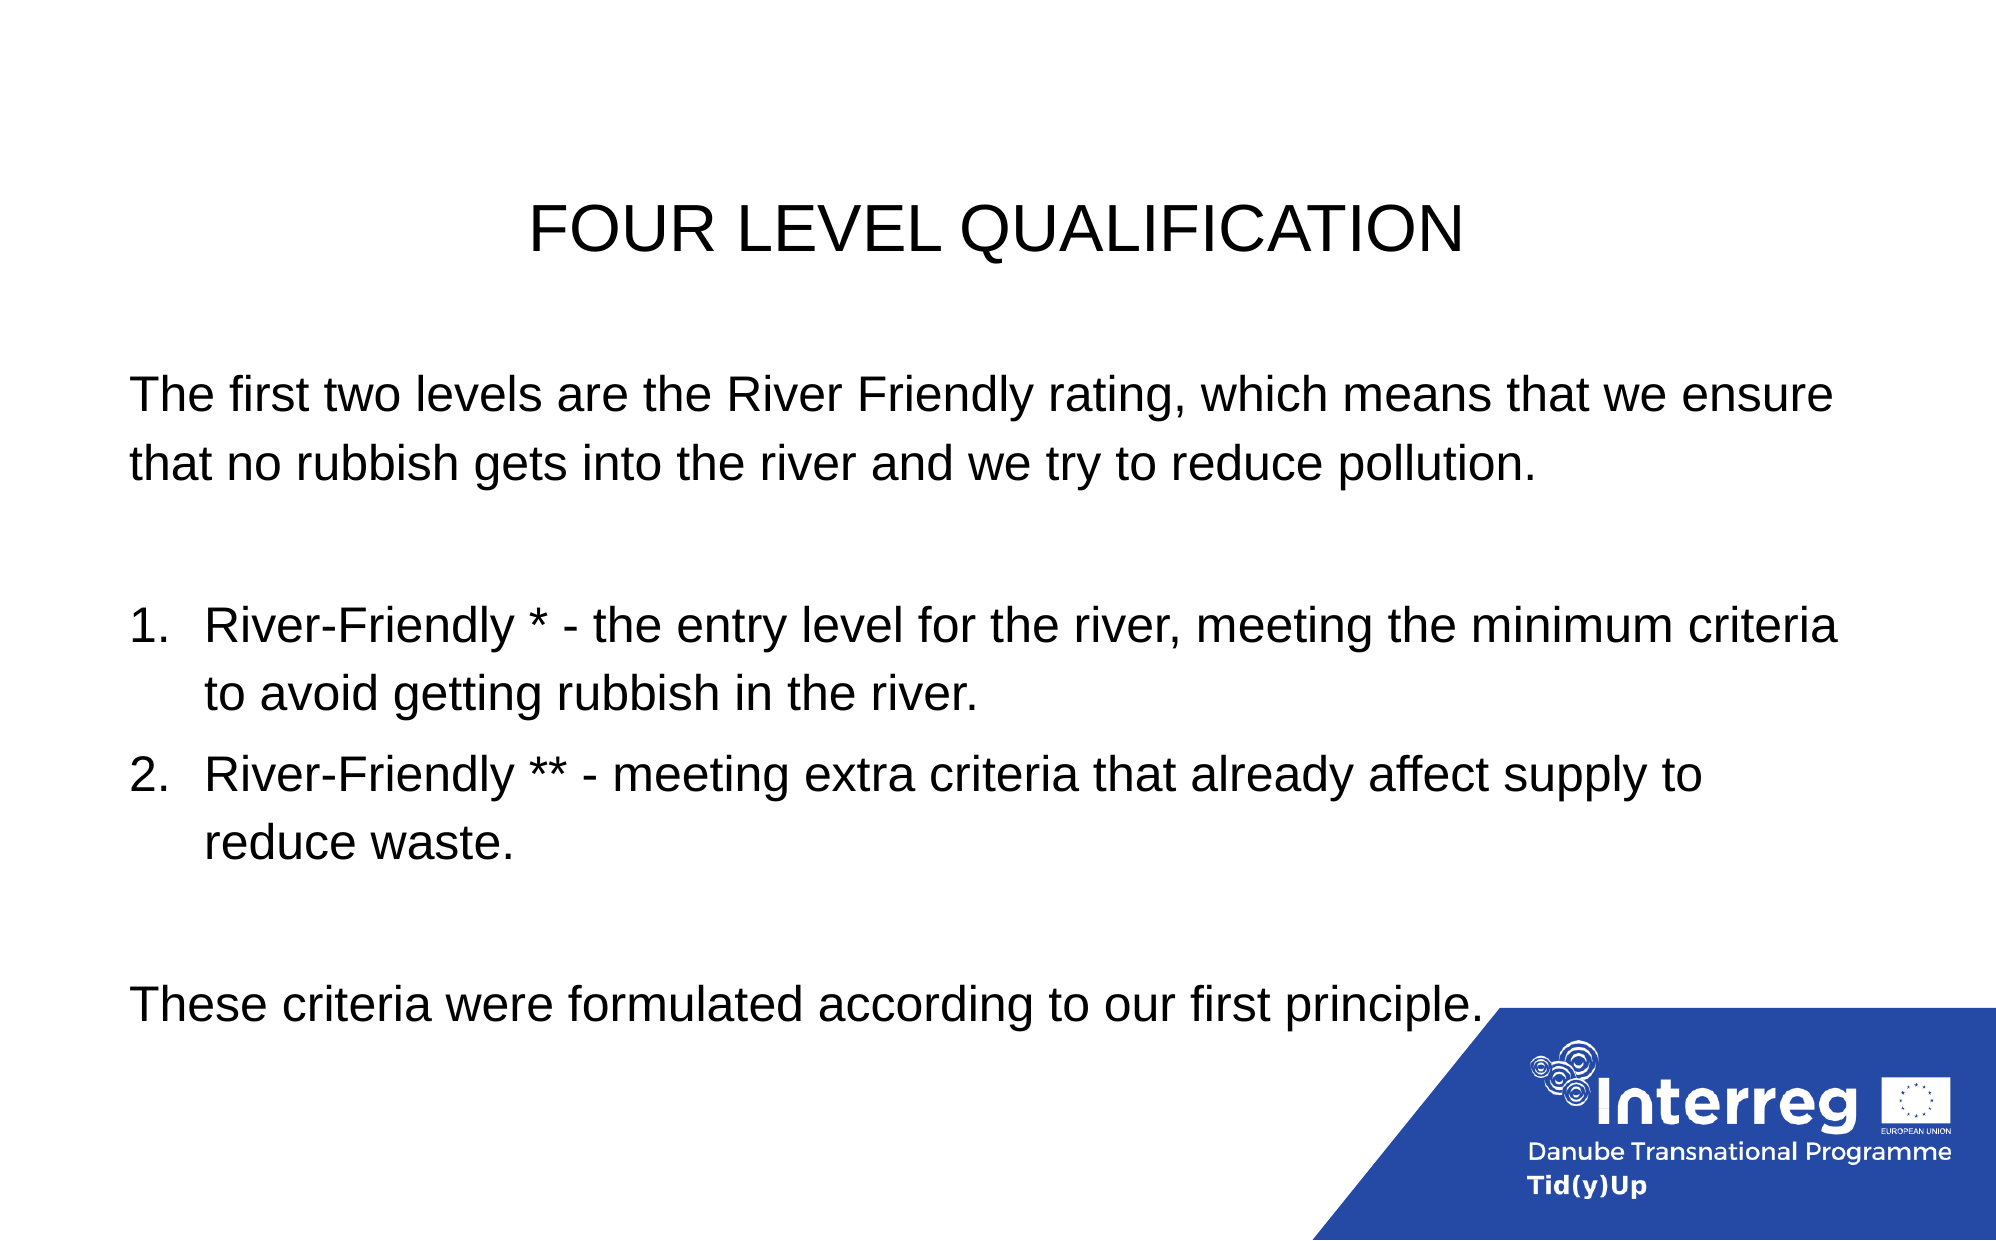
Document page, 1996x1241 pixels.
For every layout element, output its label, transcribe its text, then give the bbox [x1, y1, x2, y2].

text_box The first two levels are the River Friendly rating, which means that we ensure that no rubbish gets into the river and we try to reduce pollution. River-Friendly * - the entry level for the river, meeting the minimum criteria to avoid getting rubbish in the river. River-Friendly ** - meeting extra criteria that already affect supply to reduce waste. These criteria were formulated according to our first principle. [114, 346, 1882, 1039]
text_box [1312, 1007, 1996, 1241]
text_box FOUR LEVEL QUALIFICATION [466, 177, 1530, 272]
